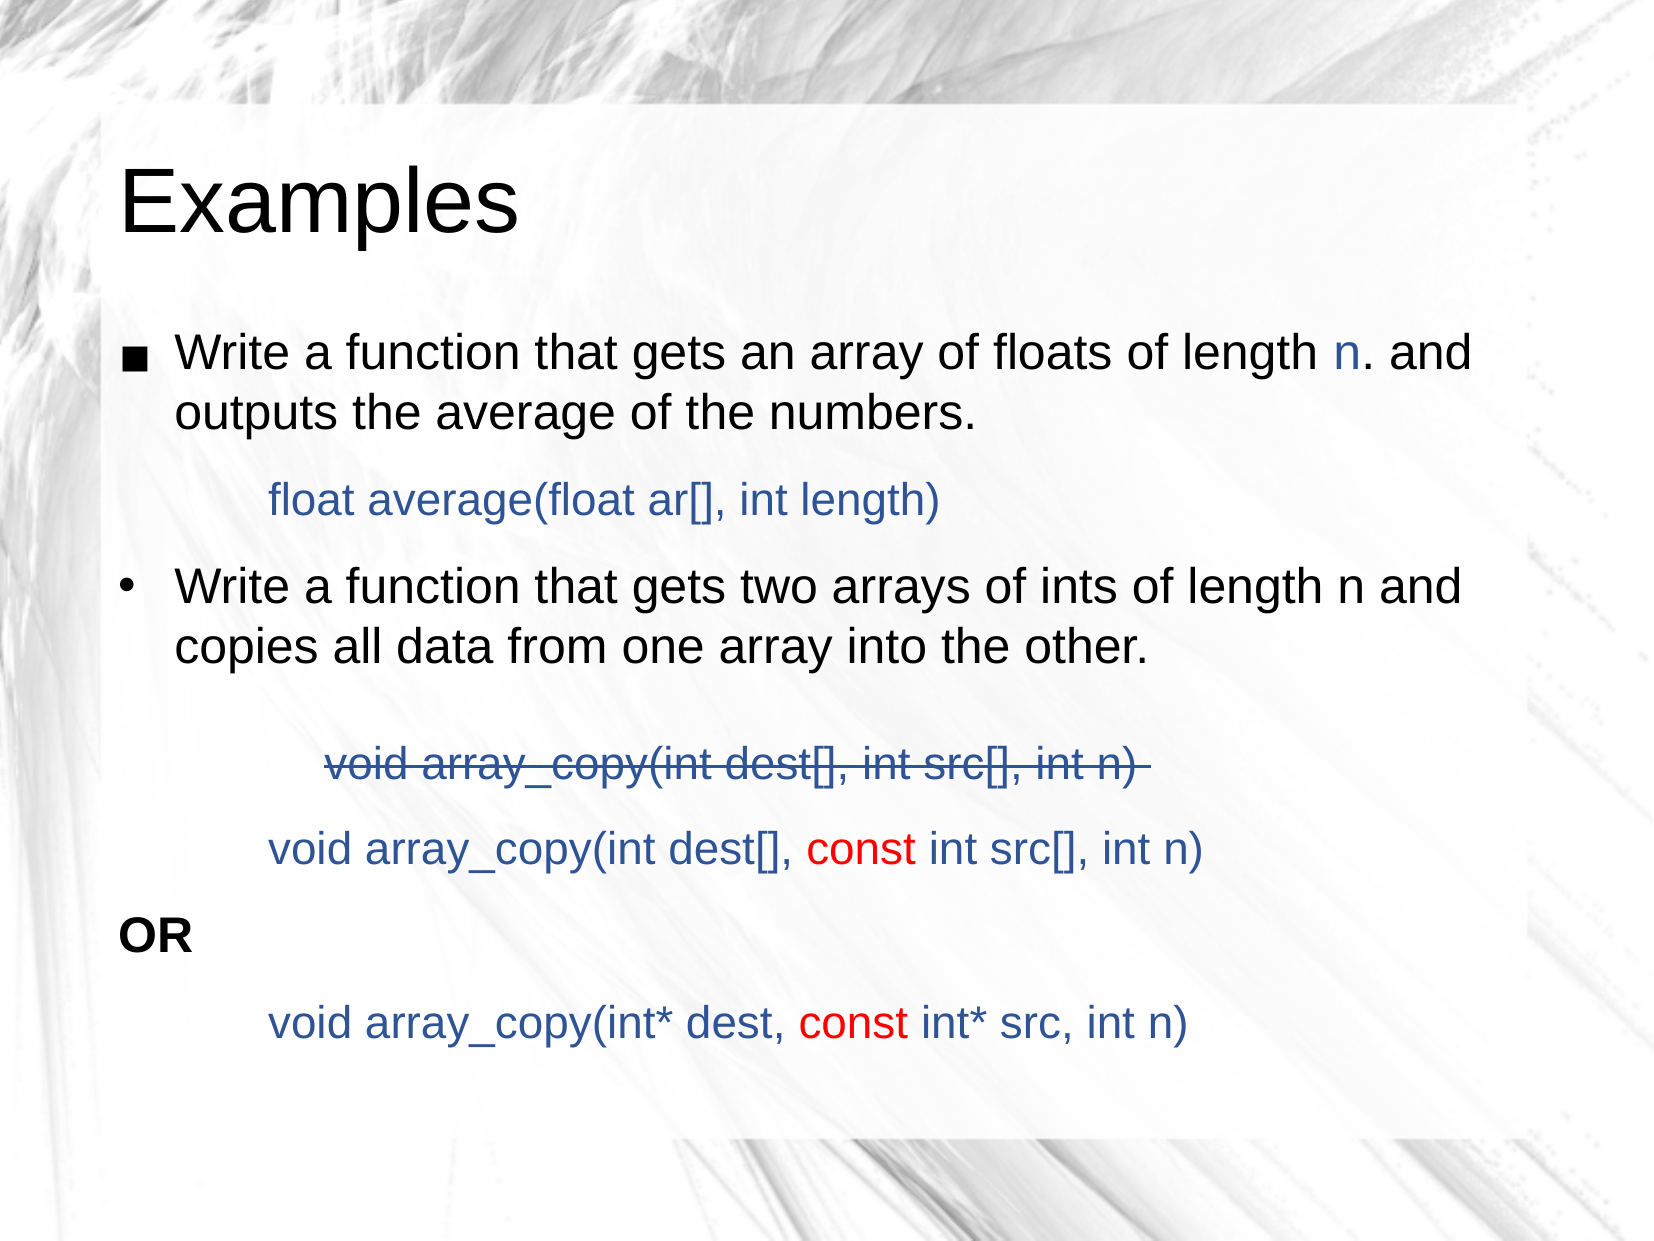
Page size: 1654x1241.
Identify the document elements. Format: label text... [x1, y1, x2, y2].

title Examples [118, 93, 1506, 299]
picture [0, 0, 1654, 1241]
list Write a function that gets an array of floats of length n. and outputs the average of the numbers. float average(float ar[], int length) Write a function that gets two arrays of ints of length n and copies all data from one array into the other. void array_copy(int dest[], int src[], int n) void array_copy(int dest[], const int src[], int n) OR void array_copy(int* dest, const int* src, int n) [118, 319, 1571, 1109]
